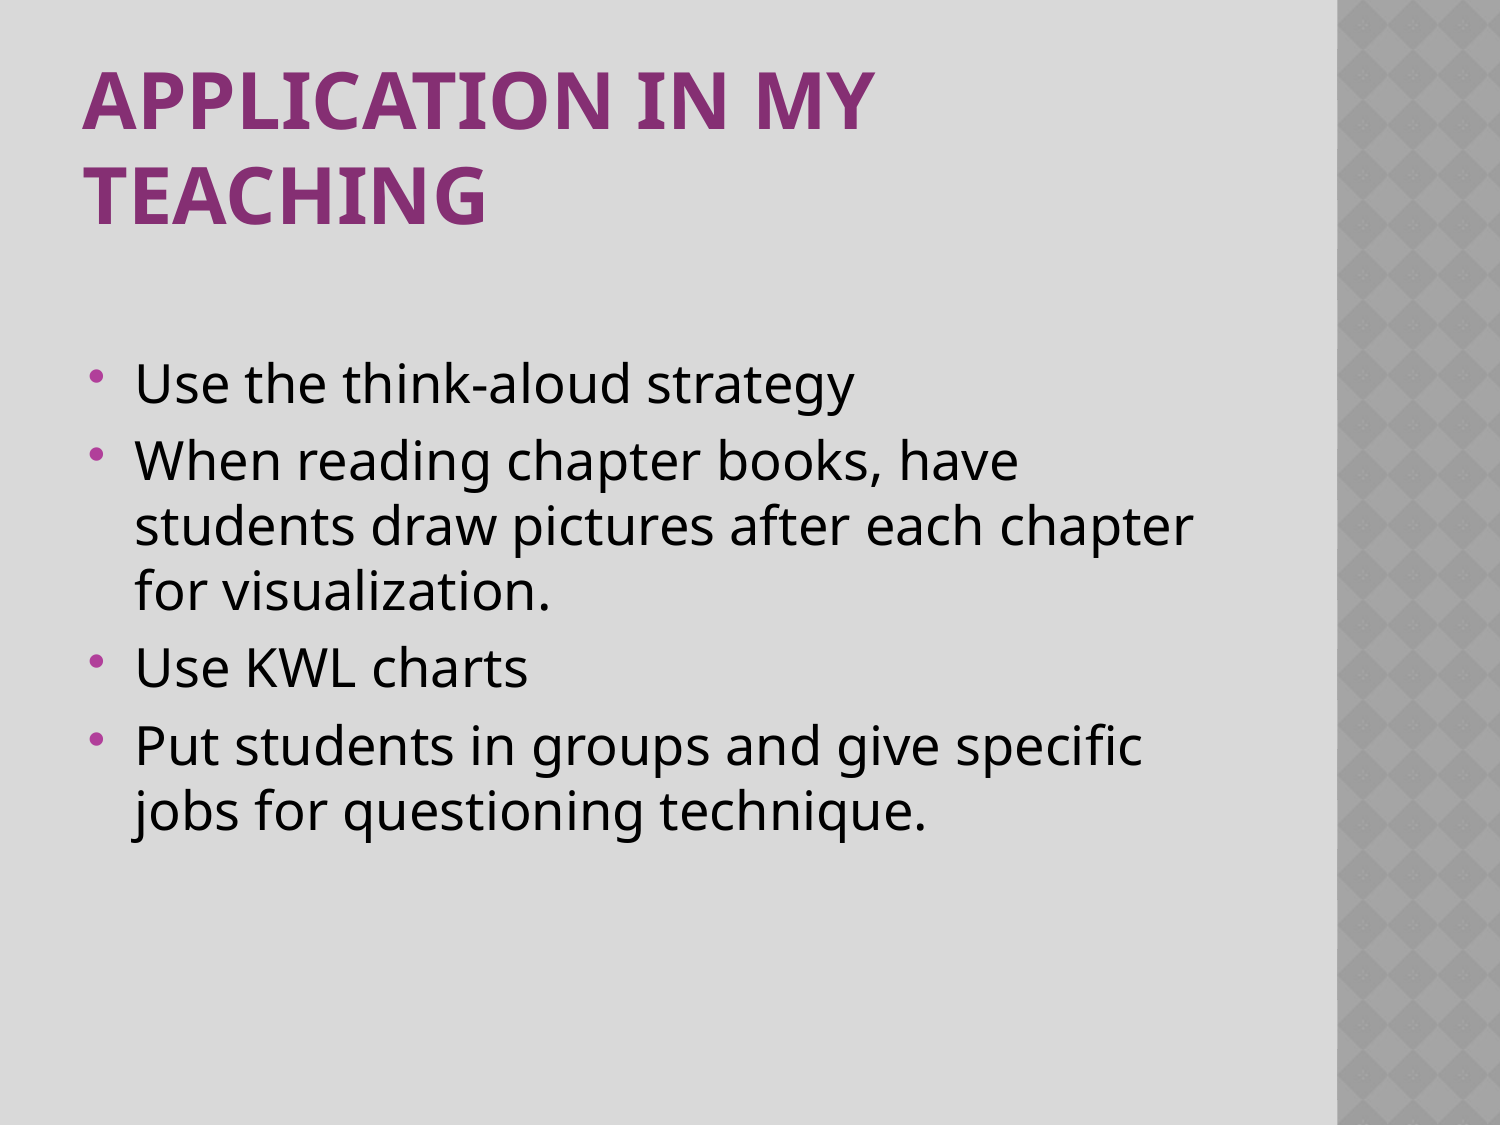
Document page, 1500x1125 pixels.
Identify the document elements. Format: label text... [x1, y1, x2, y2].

list Use the think-aloud strategy When reading chapter books, have students draw pictures after each chapter for visualization. Use KWL charts Put students in groups and give specific jobs for questioning technique. [75, 264, 1263, 1059]
title Application in my teaching [75, 52, 1263, 240]
